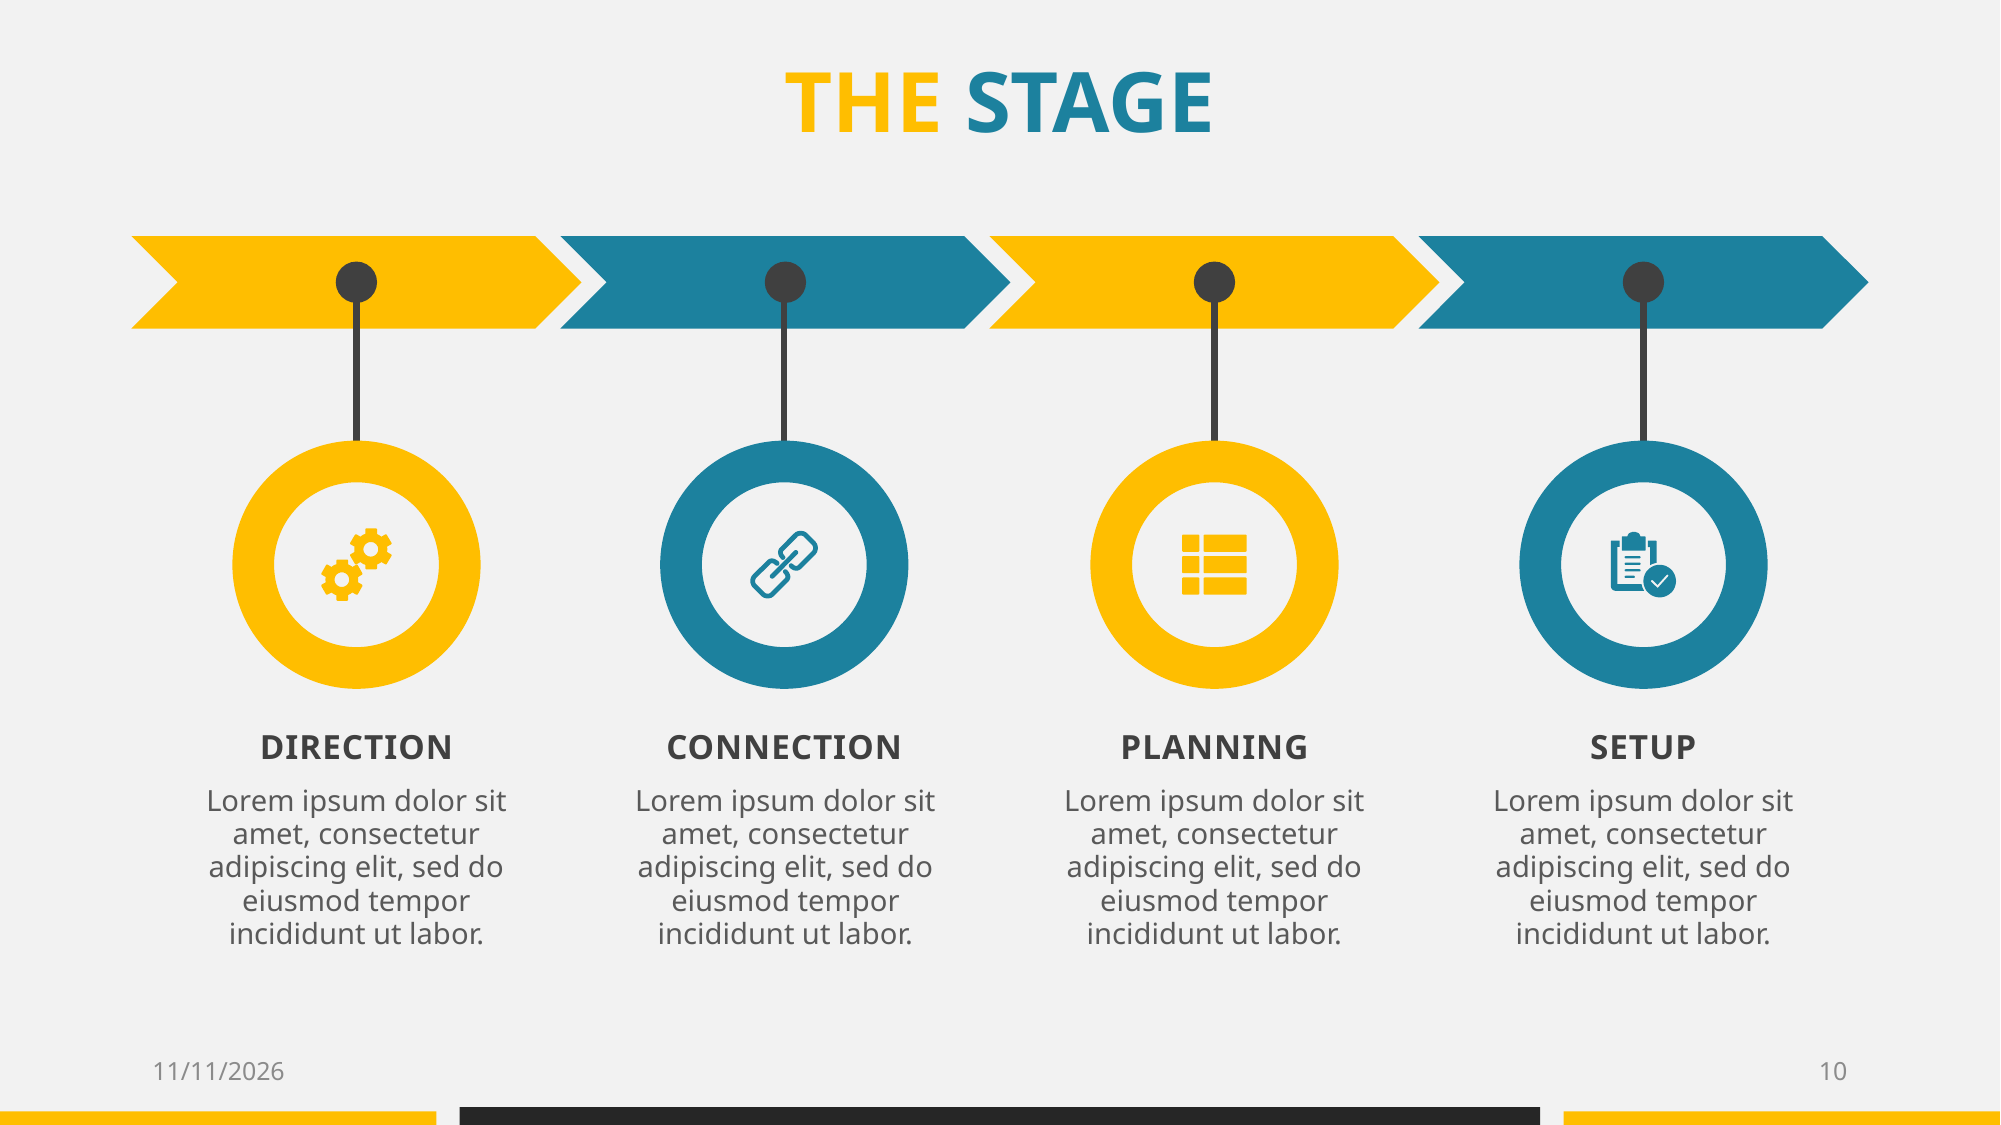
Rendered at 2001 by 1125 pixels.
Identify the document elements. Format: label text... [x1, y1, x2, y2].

text_box Lorem ipsum dolor sit amet, consectetur adipiscing elit, sed do eiusmod tempor incididunt ut labor. [1486, 783, 1801, 951]
text_box [1539, 460, 1748, 670]
text_box [679, 460, 889, 670]
text_box THE STAGE [117, 49, 1883, 150]
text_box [321, 528, 392, 601]
text_box PLANNING [1024, 724, 1405, 766]
text_box [986, 235, 1441, 330]
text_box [1610, 531, 1677, 598]
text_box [1182, 534, 1247, 595]
text_box DIRECTION [166, 724, 547, 766]
text_box Lorem ipsum dolor sit amet, consectetur adipiscing elit, sed do eiusmod tempor incididunt ut labor. [628, 783, 942, 951]
text_box [1416, 235, 1871, 330]
text_box [1192, 260, 1237, 304]
text_box [459, 1106, 1541, 1125]
text_box Lorem ipsum dolor sit amet, consectetur adipiscing elit, sed do eiusmod tempor incididunt ut labor. [199, 783, 513, 951]
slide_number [137, 1042, 588, 1103]
text_box [1563, 1110, 2000, 1125]
text_box [128, 235, 583, 330]
text_box [1110, 460, 1319, 670]
text_box [763, 260, 808, 304]
text_box [557, 235, 1012, 330]
slide_number 10 [1412, 1042, 1863, 1103]
text_box [1621, 260, 1666, 304]
text_box [334, 260, 379, 304]
text_box CONNECTION [593, 724, 975, 766]
text_box [252, 460, 461, 670]
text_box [750, 530, 819, 599]
text_box SETUP [1453, 724, 1834, 766]
text_box [0, 1110, 437, 1125]
text_box Lorem ipsum dolor sit amet, consectetur adipiscing elit, sed do eiusmod tempor incididunt ut labor. [1057, 783, 1372, 951]
